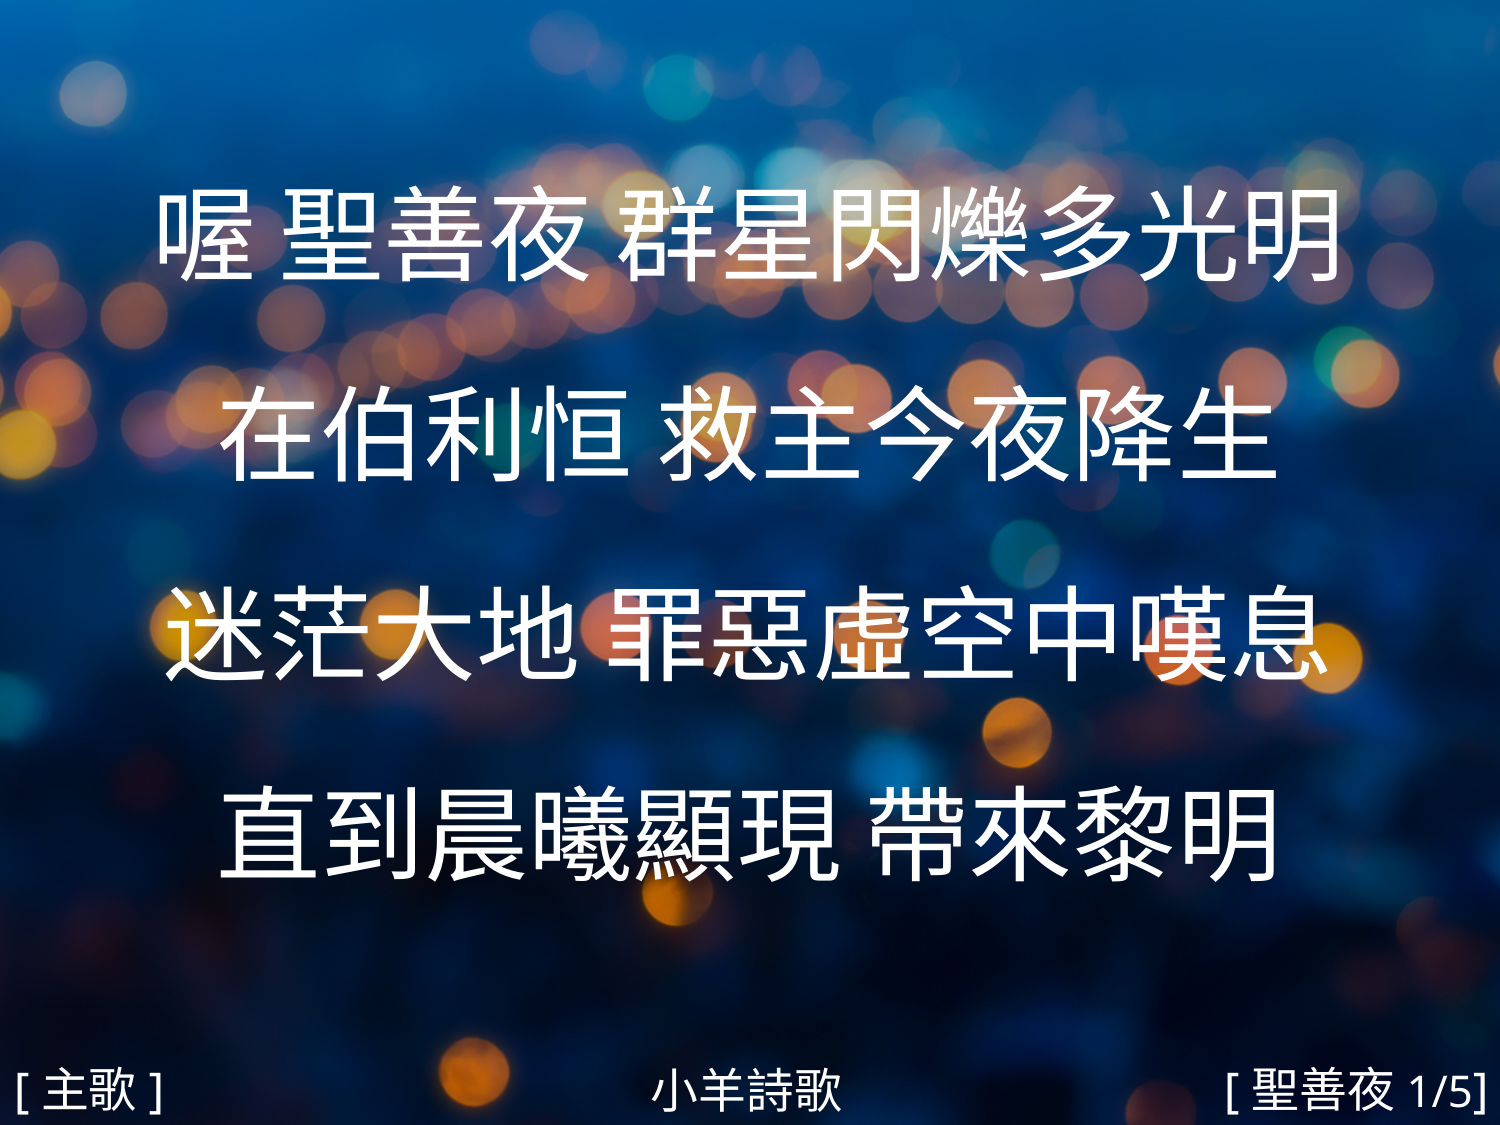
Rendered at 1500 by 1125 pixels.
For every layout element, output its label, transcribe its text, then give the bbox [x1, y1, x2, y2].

picture [0, 0, 1500, 1053]
text_box [聖善夜1/5] [933, 1052, 1500, 1125]
text_box [主歌] [0, 1052, 258, 1125]
subtitle 小羊詩歌 [258, 1053, 933, 1125]
text_box 喔 聖善夜 群星閃爍多光明 在伯利恒 救主今夜降生 迷茫大地 罪惡虛空中嘆息 直到晨曦顯現 帶來黎明 [0, 162, 1499, 754]
